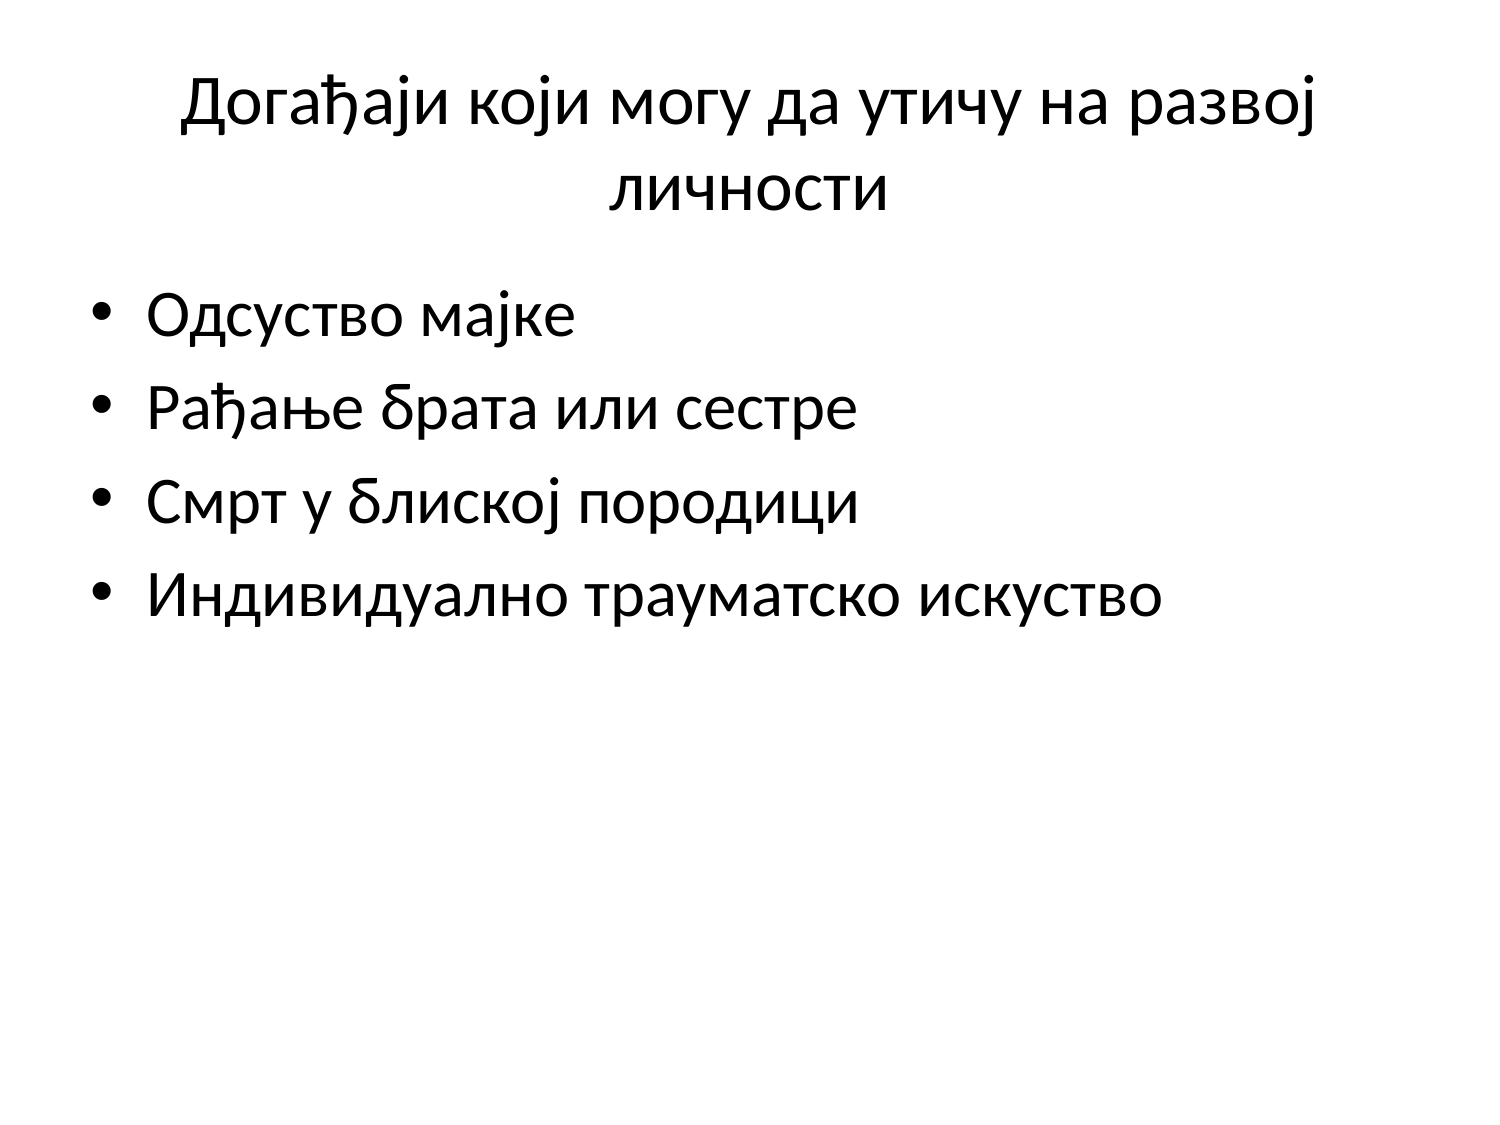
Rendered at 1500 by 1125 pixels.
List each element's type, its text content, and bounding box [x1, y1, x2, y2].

list Одсуство мајке Рађање брата или сестре Смрт у блиској породици Индивидуално трауматско искуство [75, 262, 1425, 1005]
title Догађаји који могу да утичу на развој личности [75, 45, 1425, 233]
